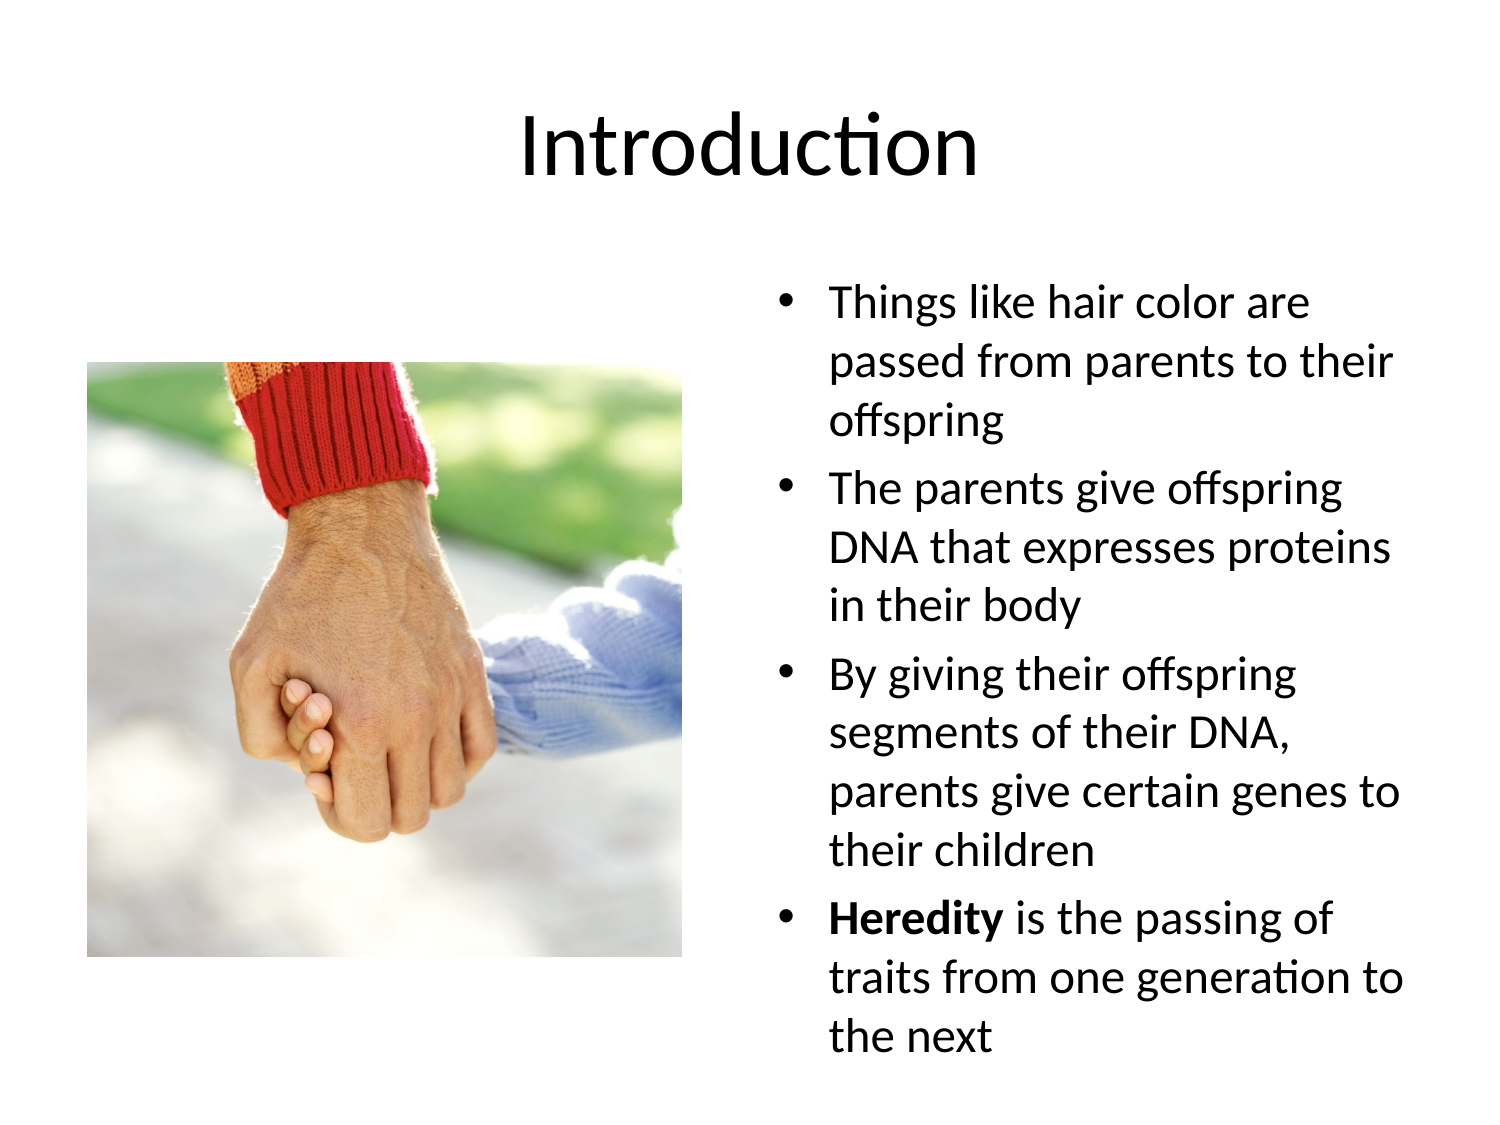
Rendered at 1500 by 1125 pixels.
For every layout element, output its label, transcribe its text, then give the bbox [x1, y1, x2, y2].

list Things like hair color are passed from parents to their offspring The parents give offspring DNA that expresses proteins in their body By giving their offspring segments of their DNA, parents give certain genes to their children Heredity is the passing of traits from one generation to the next [762, 262, 1425, 1075]
picture [87, 362, 682, 957]
title Introduction [75, 45, 1425, 233]
